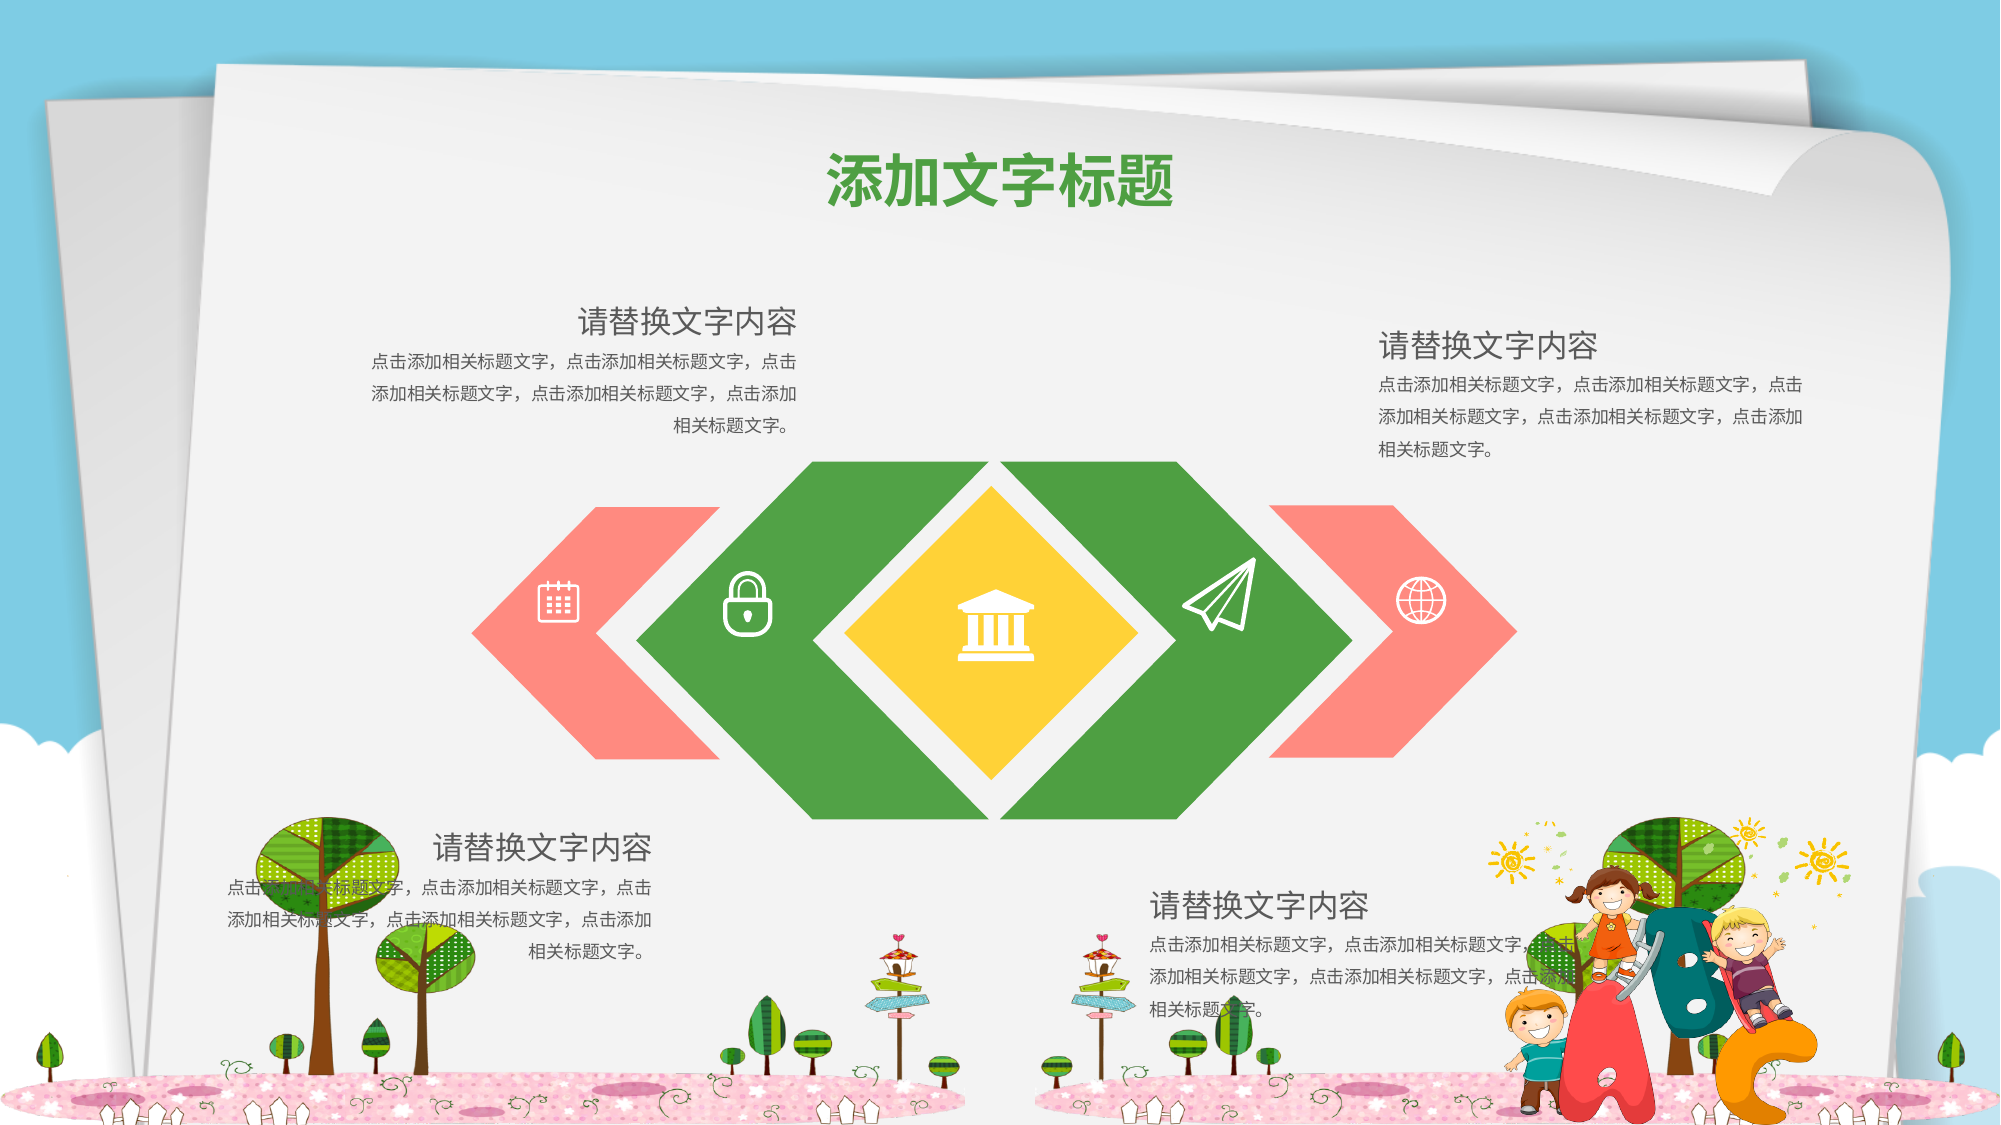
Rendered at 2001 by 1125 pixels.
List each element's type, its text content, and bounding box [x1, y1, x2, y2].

picture [0, 0, 2000, 1125]
text_box [1181, 557, 1256, 632]
text_box 请替换文字内容 点击添加相关标题文字，点击添加相关标题文字，点击添加相关标题文字，点击添加相关标题文字，点击添加相关标题文字。 [1363, 299, 1823, 467]
text_box [471, 507, 721, 760]
text_box [1268, 505, 1518, 758]
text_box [723, 570, 773, 637]
text_box [1396, 576, 1447, 625]
text_box [636, 461, 989, 820]
text_box 请替换文字内容 点击添加相关标题文字，点击添加相关标题文字，点击添加相关标题文字，点击添加相关标题文字，点击添加相关标题文字。 [350, 276, 813, 444]
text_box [537, 580, 580, 623]
text_box [999, 461, 1353, 820]
text_box 请替换文字内容 点击添加相关标题文字，点击添加相关标题文字，点击添加相关标题文字，点击添加相关标题文字，点击添加相关标题文字。 [206, 801, 668, 970]
text_box 添加文字标题 [249, 132, 1750, 236]
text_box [844, 485, 1139, 781]
text_box 请替换文字内容 点击添加相关标题文字，点击添加相关标题文字，点击添加相关标题文字，点击添加相关标题文字，点击添加相关标题文字。 [1134, 859, 1594, 1027]
